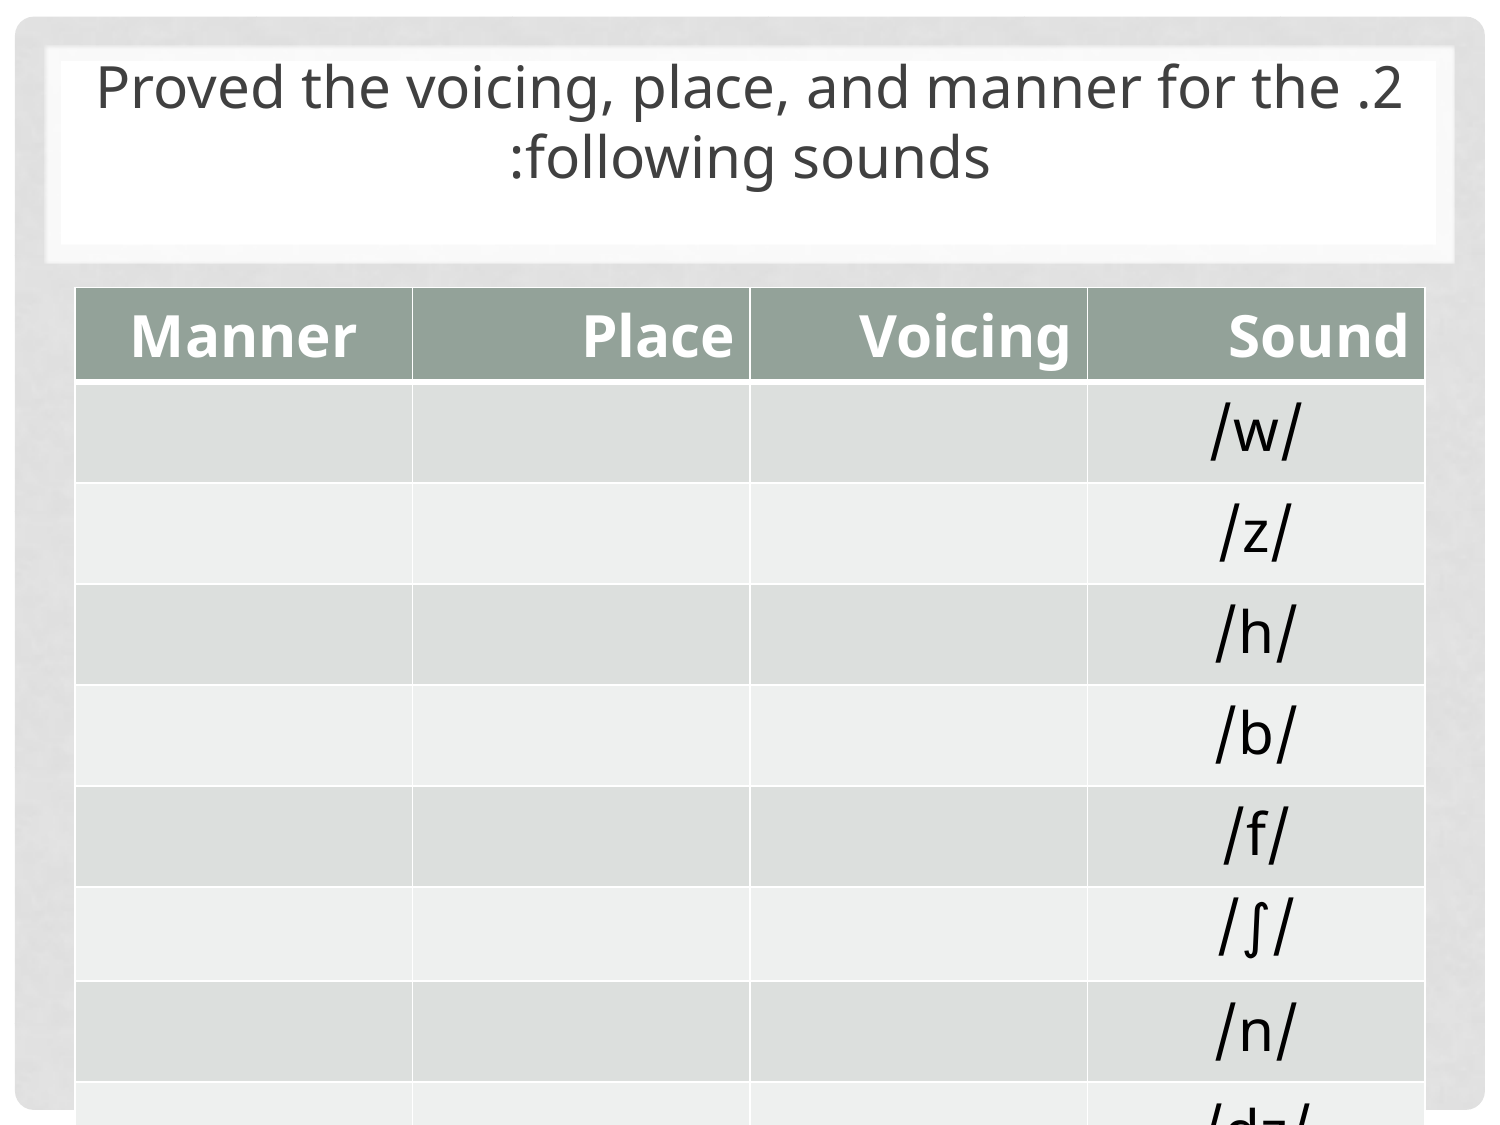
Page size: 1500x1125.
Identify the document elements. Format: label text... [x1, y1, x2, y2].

table_cell [751, 484, 1087, 583]
table_cell [751, 1083, 1087, 1125]
table_cell [76, 385, 412, 482]
table_cell [413, 686, 749, 785]
table_cell [413, 888, 749, 980]
table_cell /w/ [1088, 385, 1424, 482]
table_cell [76, 787, 412, 886]
table_cell /∫/ [1088, 888, 1424, 980]
table_cell [76, 888, 412, 980]
table_cell [751, 385, 1087, 482]
table_cell [413, 585, 749, 684]
table_cell [76, 585, 412, 684]
table_header Place [413, 288, 749, 379]
table_cell /f/ [1088, 787, 1424, 886]
table_cell [76, 484, 412, 583]
table_header Voicing [751, 288, 1087, 379]
table_cell [751, 787, 1087, 886]
table_header Manner [76, 288, 412, 379]
table_cell [751, 686, 1087, 785]
table_cell /dz/ [1088, 1083, 1424, 1125]
table_cell [751, 982, 1087, 1081]
table_cell [413, 385, 749, 482]
table_cell [413, 787, 749, 886]
table_cell /h/ [1088, 585, 1424, 684]
table_cell [76, 686, 412, 785]
table_cell [413, 484, 749, 583]
table_header Sound [1088, 288, 1424, 379]
table_cell [76, 982, 412, 1081]
table_cell /n/ [1088, 982, 1424, 1081]
table_cell [413, 982, 749, 1081]
table_cell /z/ [1088, 484, 1424, 583]
text_box 2. Proved the voicing, place, and manner for the following sounds: [53, 42, 1447, 198]
table_cell [76, 1083, 412, 1125]
table_cell [751, 585, 1087, 684]
table_cell [751, 888, 1087, 980]
table_cell [413, 1083, 749, 1125]
table_cell /b/ [1088, 686, 1424, 785]
